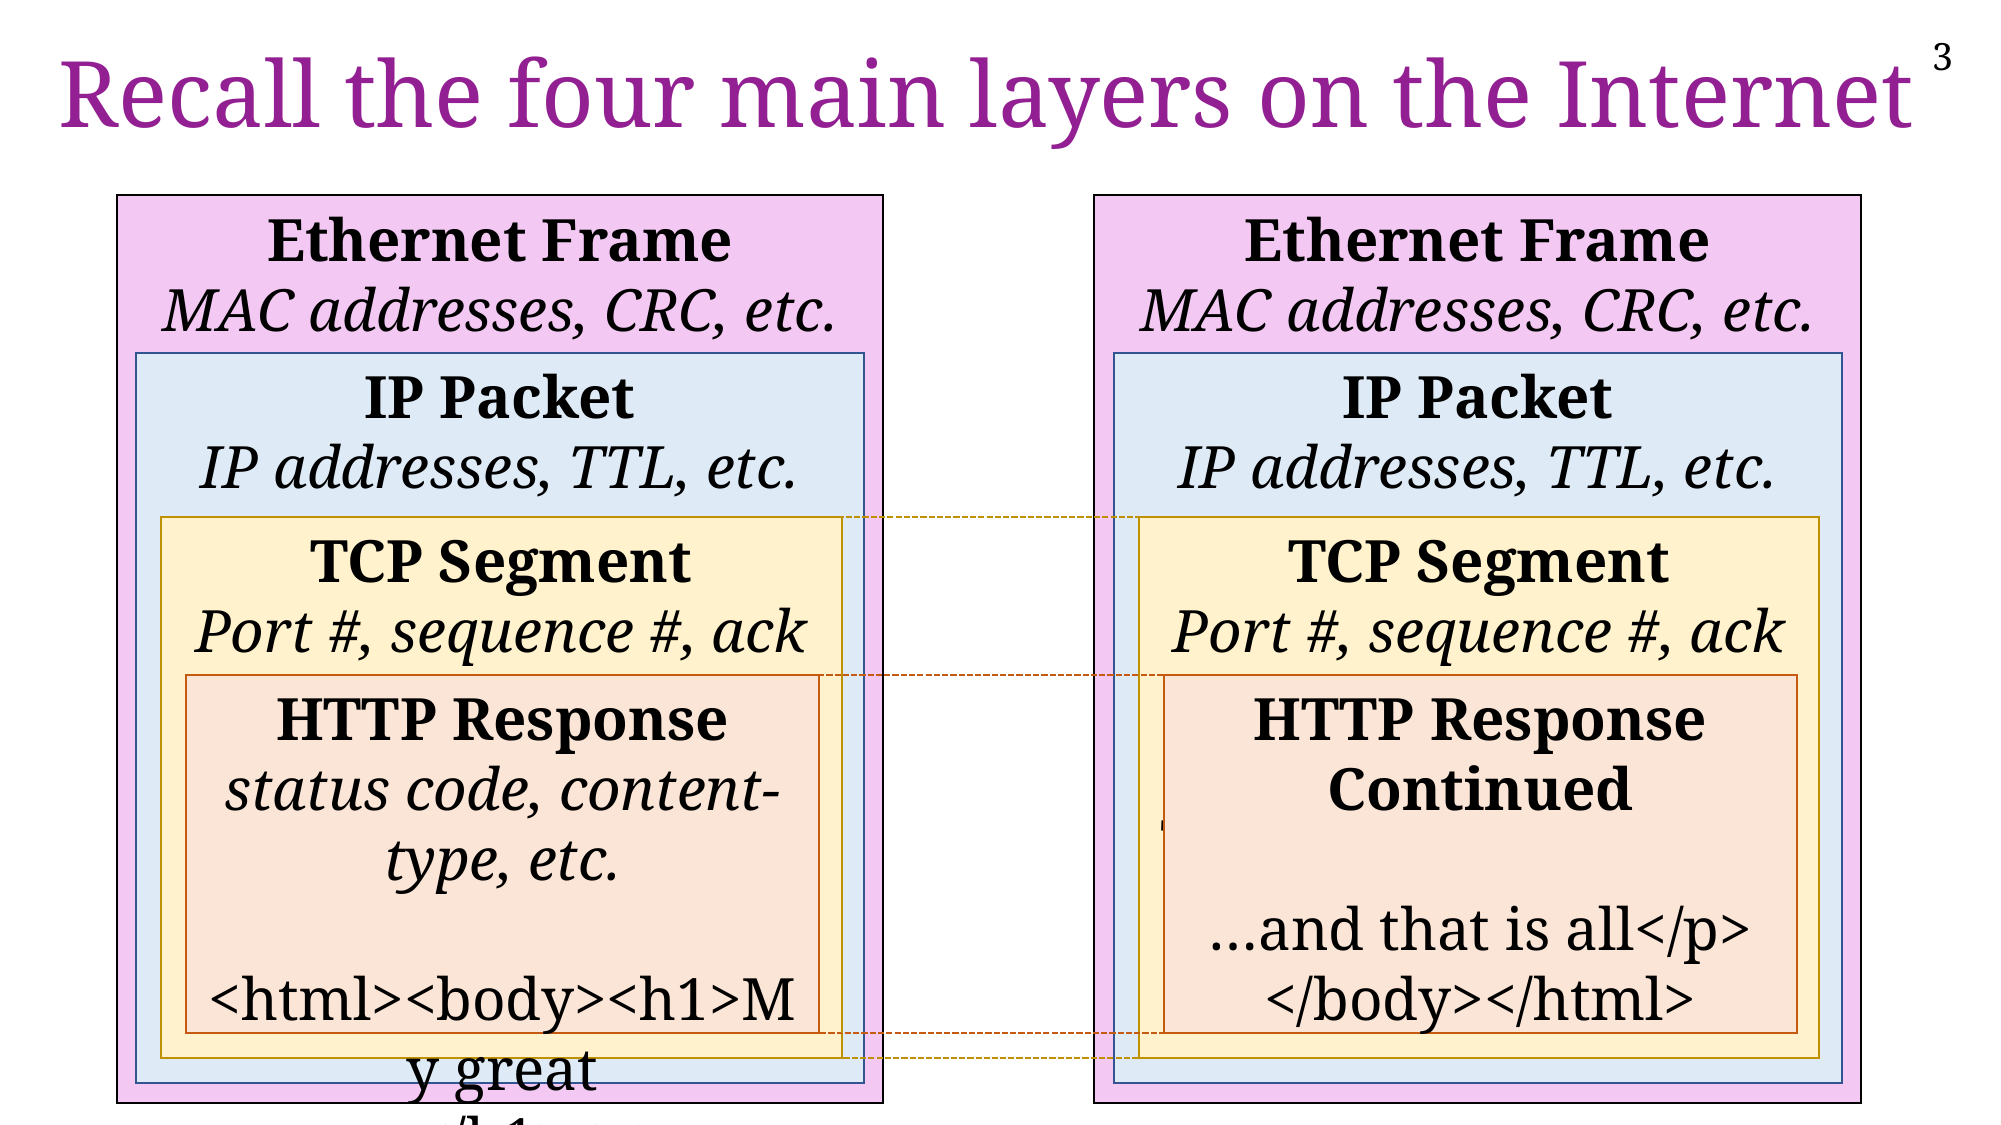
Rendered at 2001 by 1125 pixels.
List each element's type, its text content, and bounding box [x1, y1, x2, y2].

text_box TCP Segment Port #, sequence #, ack #, etc. TCP payload [160, 516, 841, 1059]
text_box HTTP Response Continued …and that is all</p> </body></html> [1164, 674, 1798, 1034]
text_box [841, 516, 1140, 1059]
text_box HTTP Response status code, content-type, etc. <html><body><h1>My great page</h1><p>… [185, 674, 819, 1034]
text_box [818, 674, 841, 1034]
text_box Ethernet Frame MAC addresses, CRC, etc. Ethernet payload [116, 194, 884, 1104]
text_box [1139, 674, 1165, 1034]
text_box IP Packet IP addresses, TTL, etc. IP payload [135, 352, 865, 1084]
title Recall the four main layers on the Internet [43, 25, 1953, 171]
text_box Ethernet Frame MAC addresses, CRC, etc. [1093, 194, 1862, 1104]
text_box IP Packet IP addresses, TTL, etc. [1113, 352, 1843, 1084]
text_box TCP Segment Port #, sequence #, ack #, etc. TCP payload continued [1139, 516, 1820, 1059]
